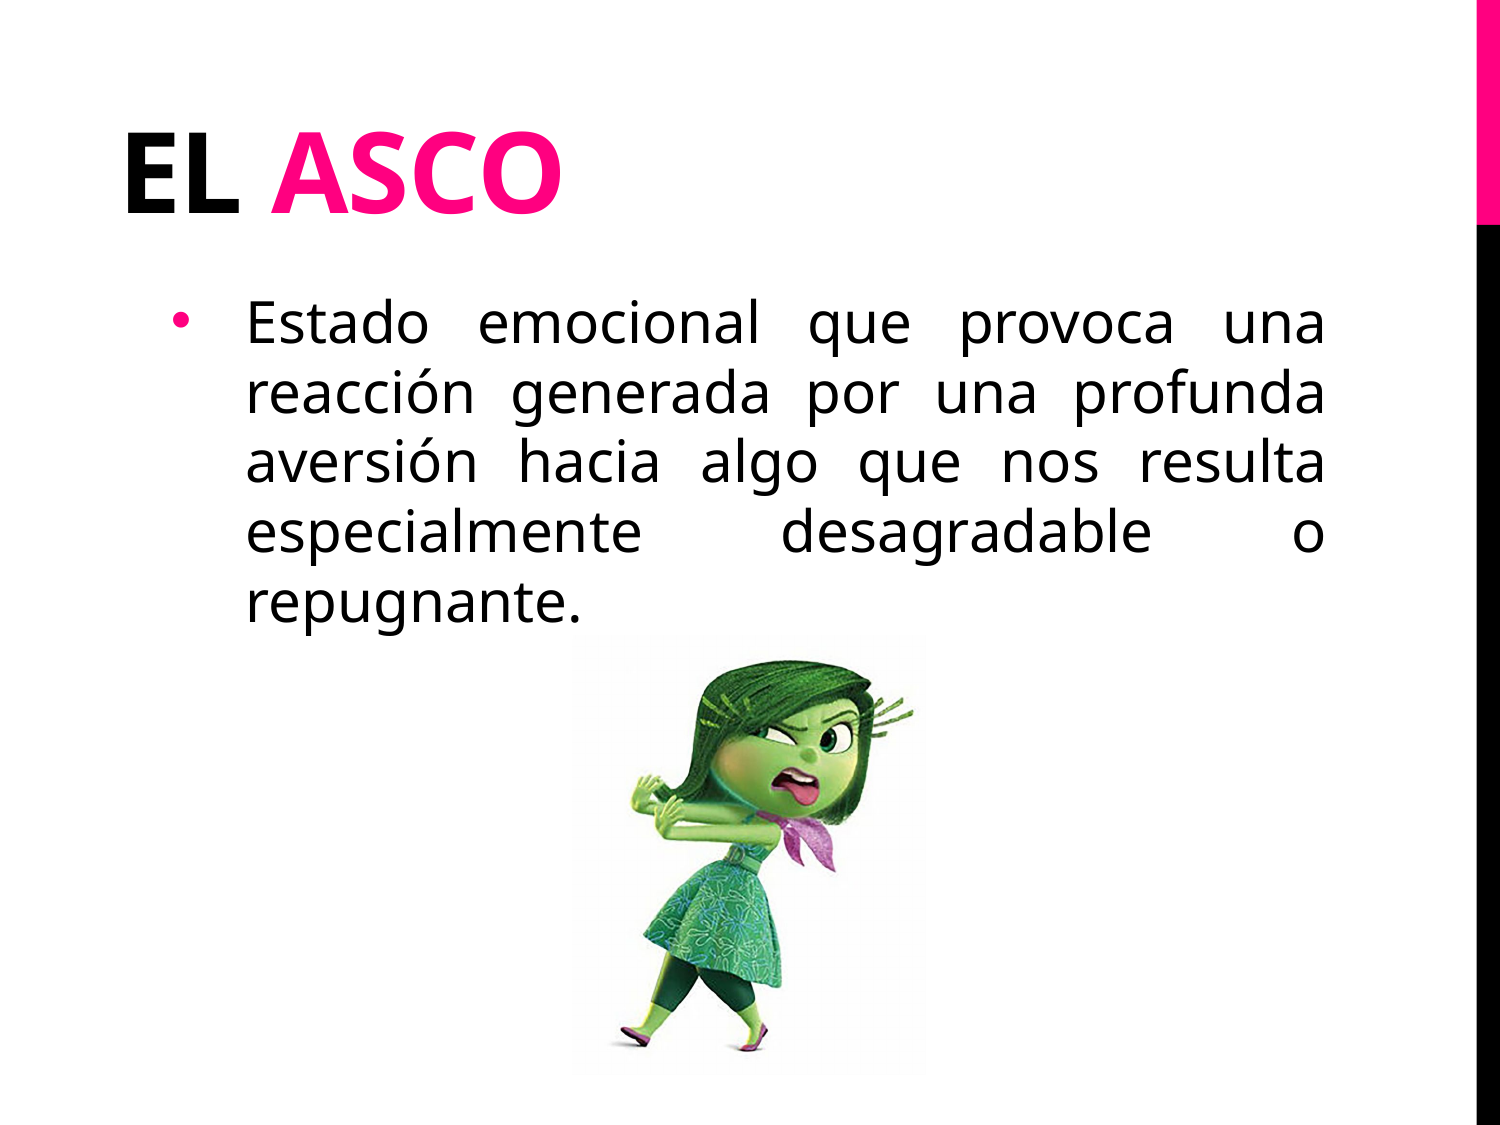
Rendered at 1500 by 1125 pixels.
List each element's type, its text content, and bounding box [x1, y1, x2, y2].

picture [572, 634, 926, 1076]
title EL asco [103, 26, 1397, 244]
list Estado emocional que provoca una reacción generada por una profunda aversión hacia algo que nos resulta especialmente desagradable o repugnante. [155, 277, 1343, 821]
